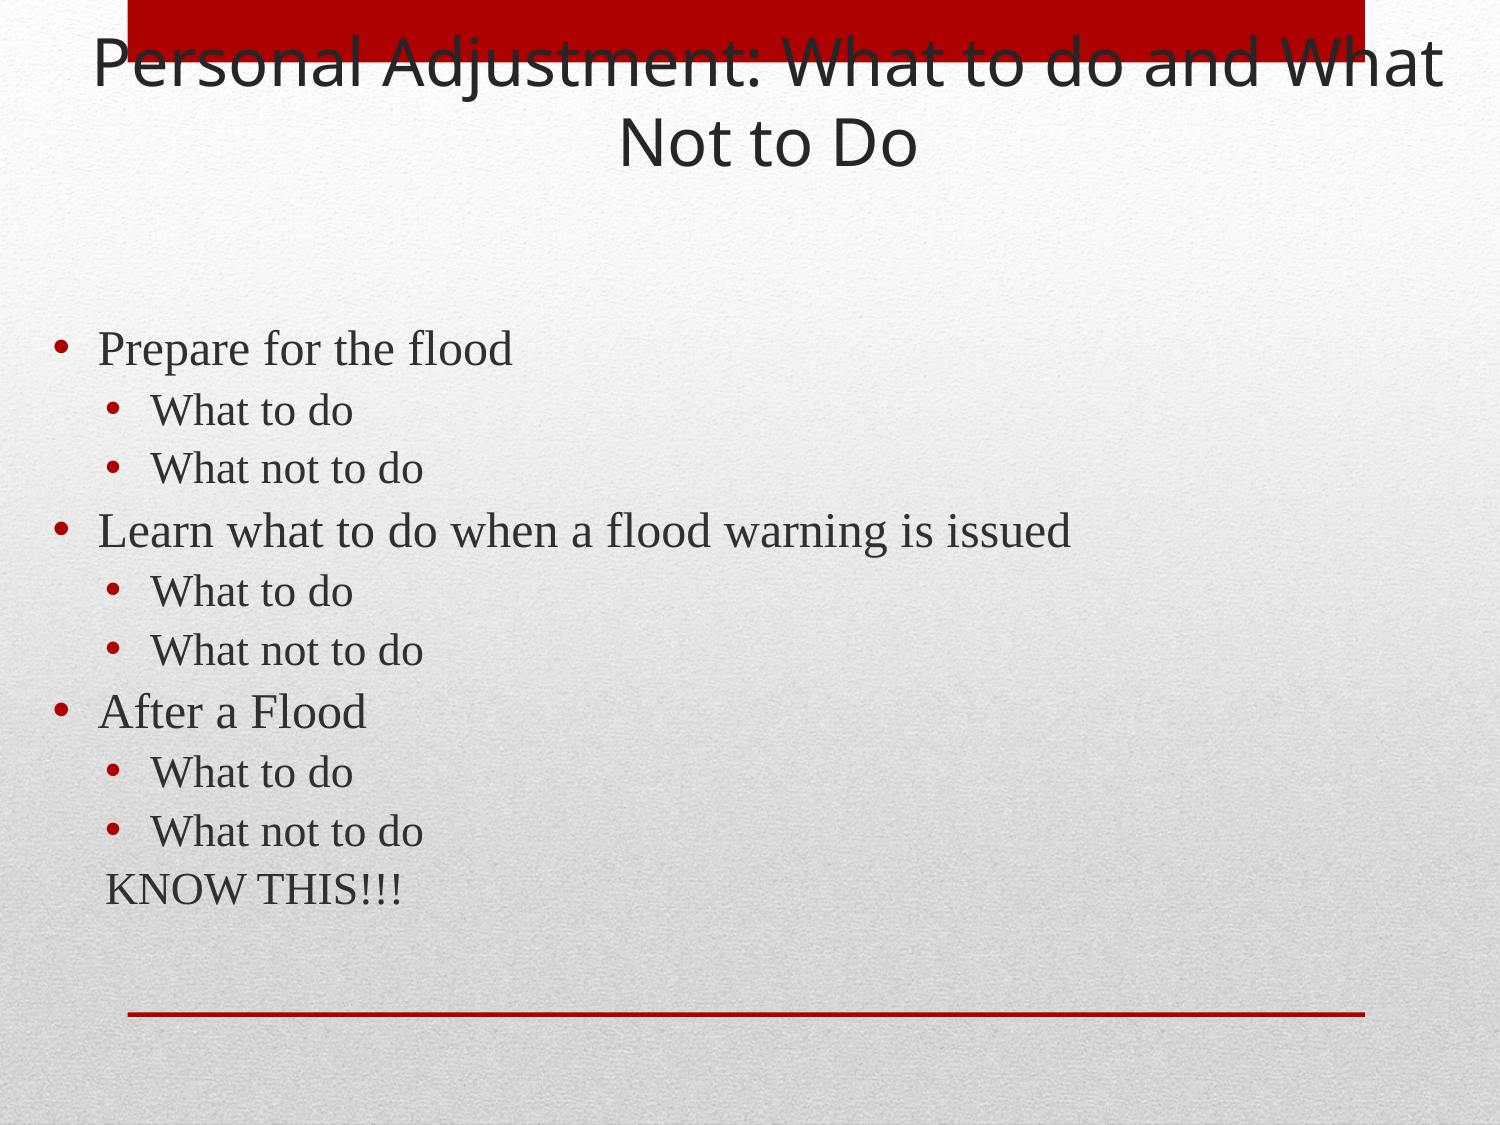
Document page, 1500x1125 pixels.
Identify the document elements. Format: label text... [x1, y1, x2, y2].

list Prepare for the flood What to do What not to do Learn what to do when a flood warning is issued What to do What not to do After a Flood What to do What not to do KNOW THIS!!! [37, 224, 1475, 1013]
title Personal Adjustment: What to do and What Not to Do [50, 0, 1488, 188]
